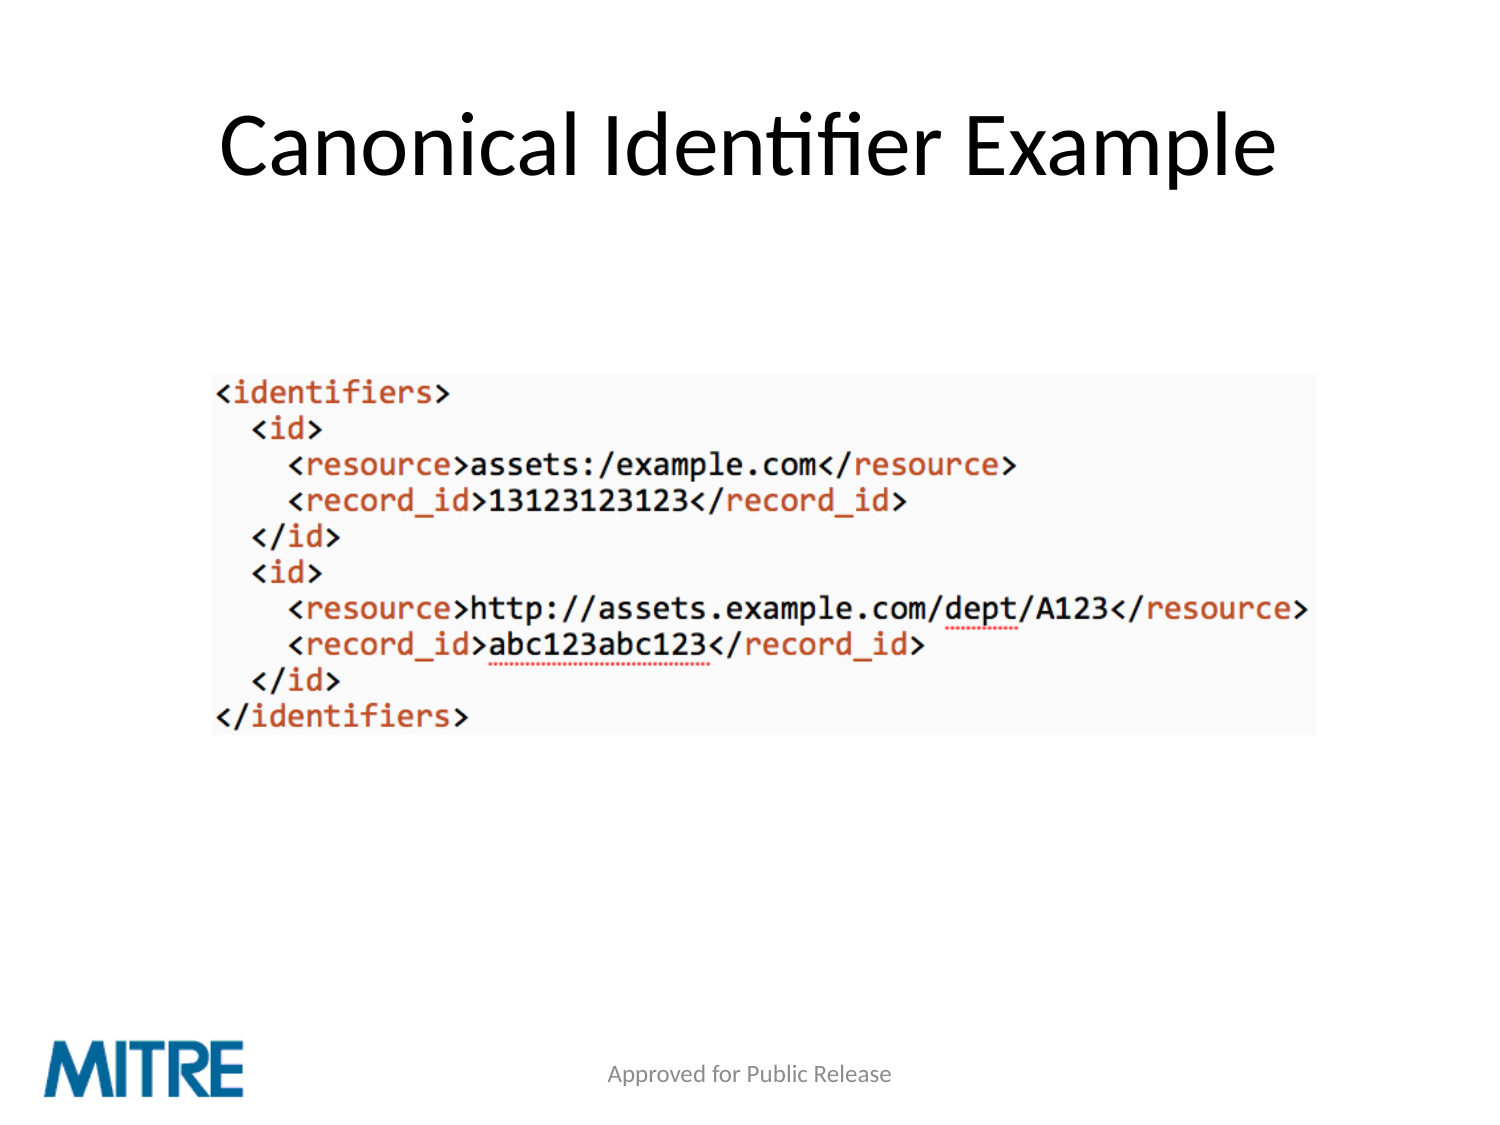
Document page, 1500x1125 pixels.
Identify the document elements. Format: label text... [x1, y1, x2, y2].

picture [212, 374, 1316, 735]
title Canonical Identifier Example [75, 45, 1425, 233]
footer Approved for Public Release [512, 1042, 988, 1103]
picture [37, 1033, 250, 1103]
